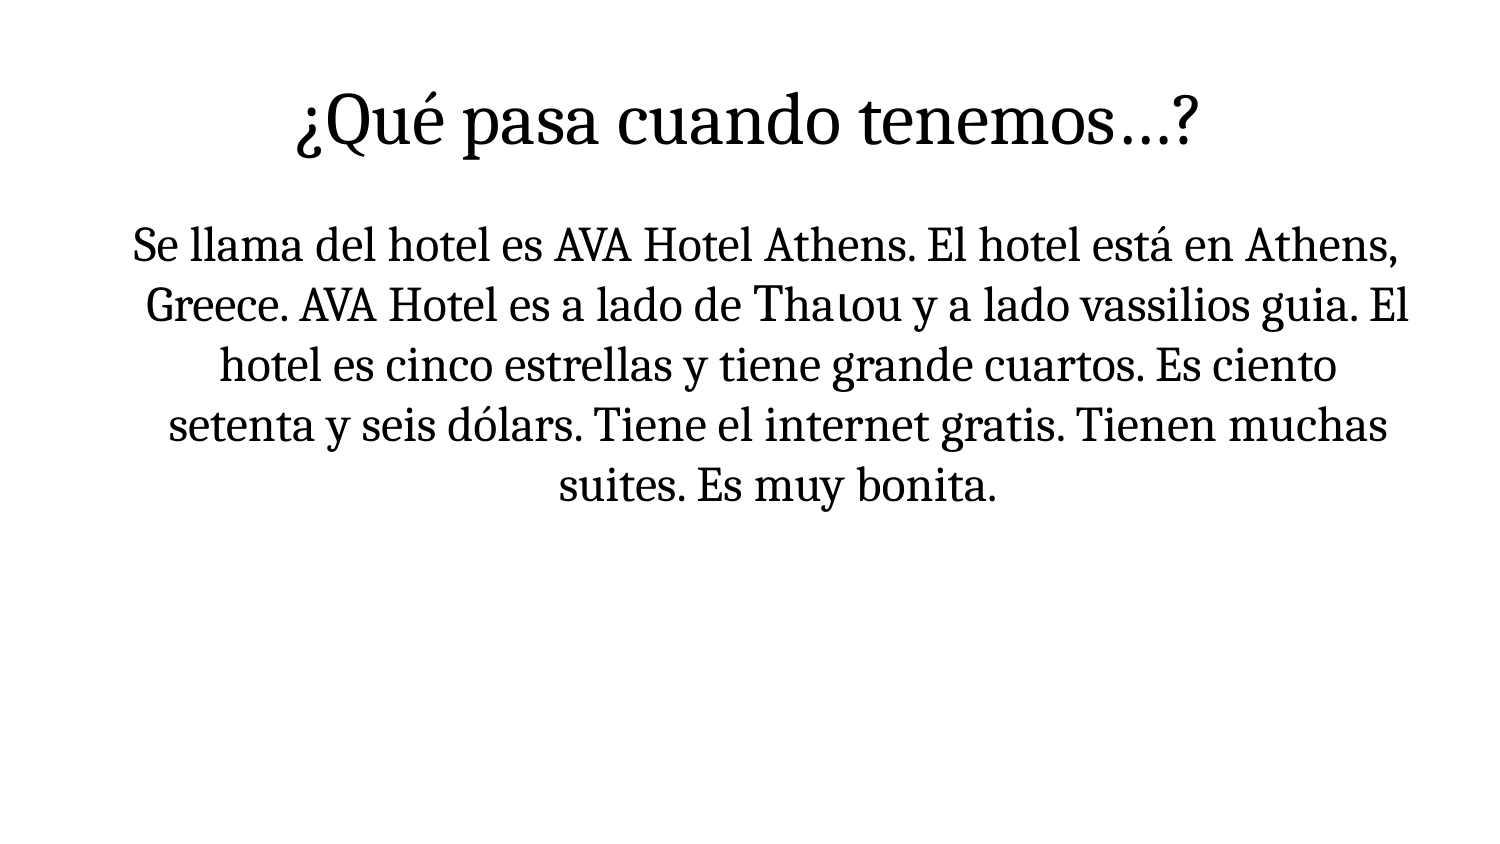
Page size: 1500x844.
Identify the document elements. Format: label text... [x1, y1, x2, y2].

title ¿Qué pasa cuando tenemos…? [75, 33, 1425, 175]
list Se llama del hotel es AVA Hotel Athens. El hotel está en Athens, Greece. AVA Hotel es a lado de Τhaιou y a lado vassilios guia. El hotel es cinco estrellas y tiene grande cuartos. Es ciento setenta y seis dólars. Tiene el internet gratis. Tienen muchas suites. Es muy bonita. [75, 196, 1425, 808]
